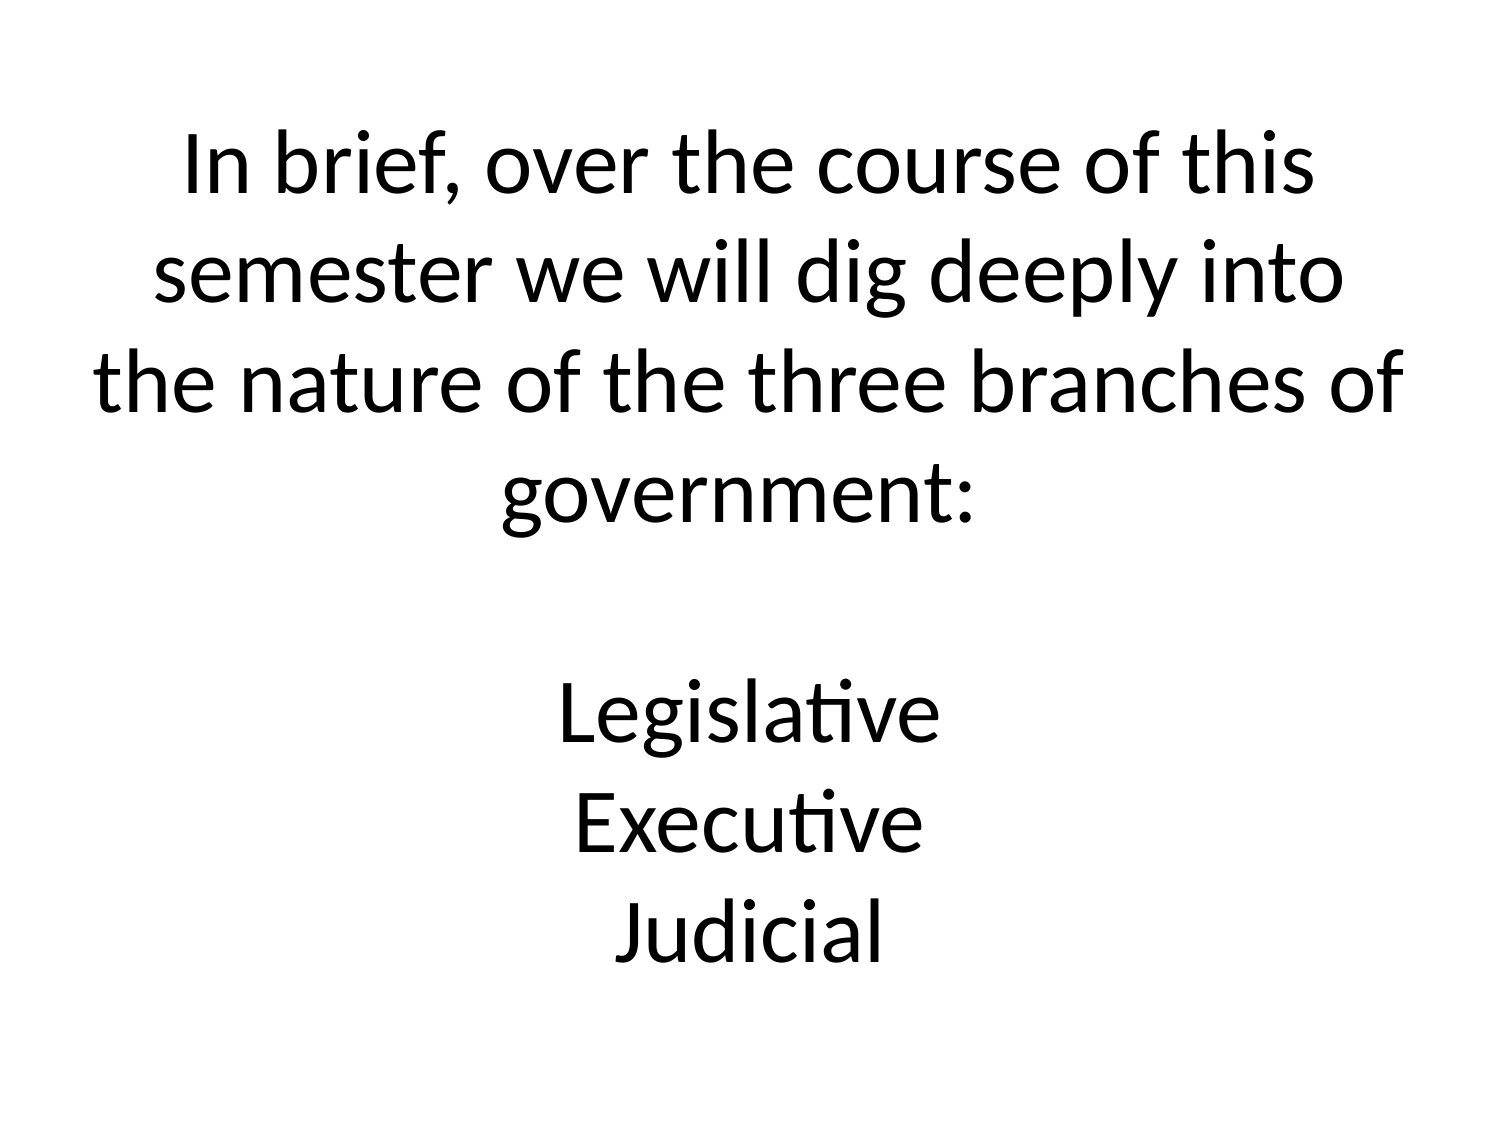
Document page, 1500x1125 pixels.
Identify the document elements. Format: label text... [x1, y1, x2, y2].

title In brief, over the course of this semester we will dig deeply into the nature of the three branches of government: Legislative Executive Judicial [74, 44, 1426, 1038]
